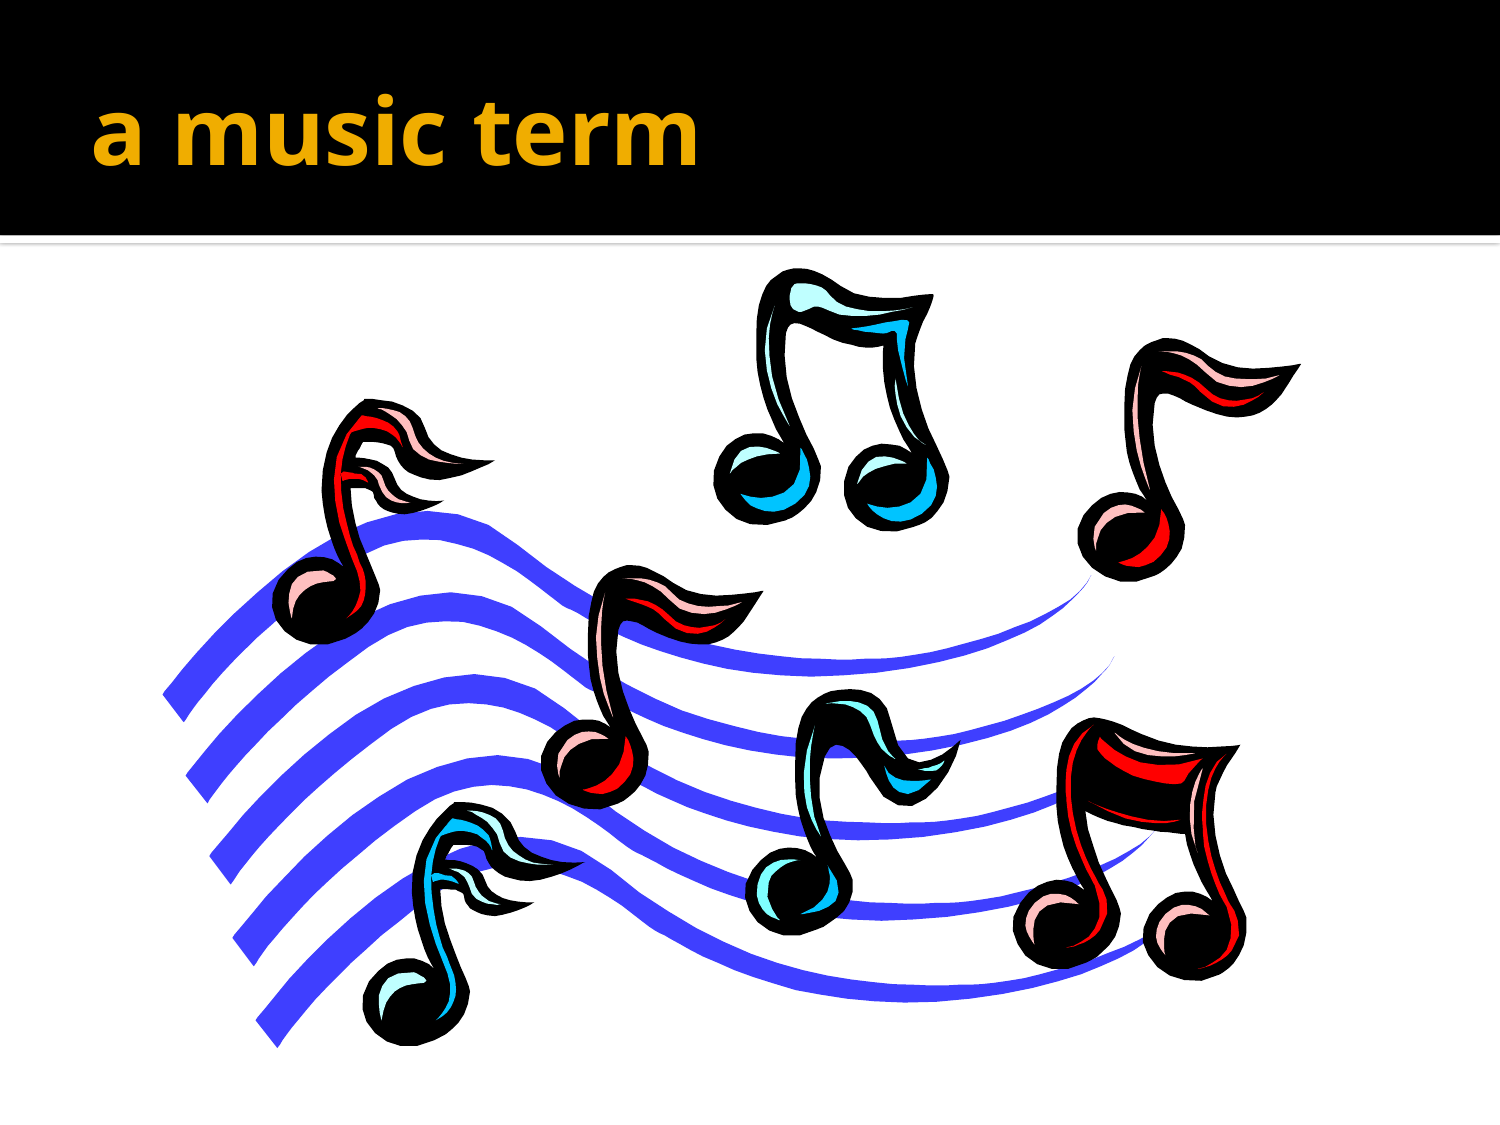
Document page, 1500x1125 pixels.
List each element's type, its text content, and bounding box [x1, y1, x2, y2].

picture [162, 264, 1304, 1064]
title a music term [75, 25, 1425, 231]
